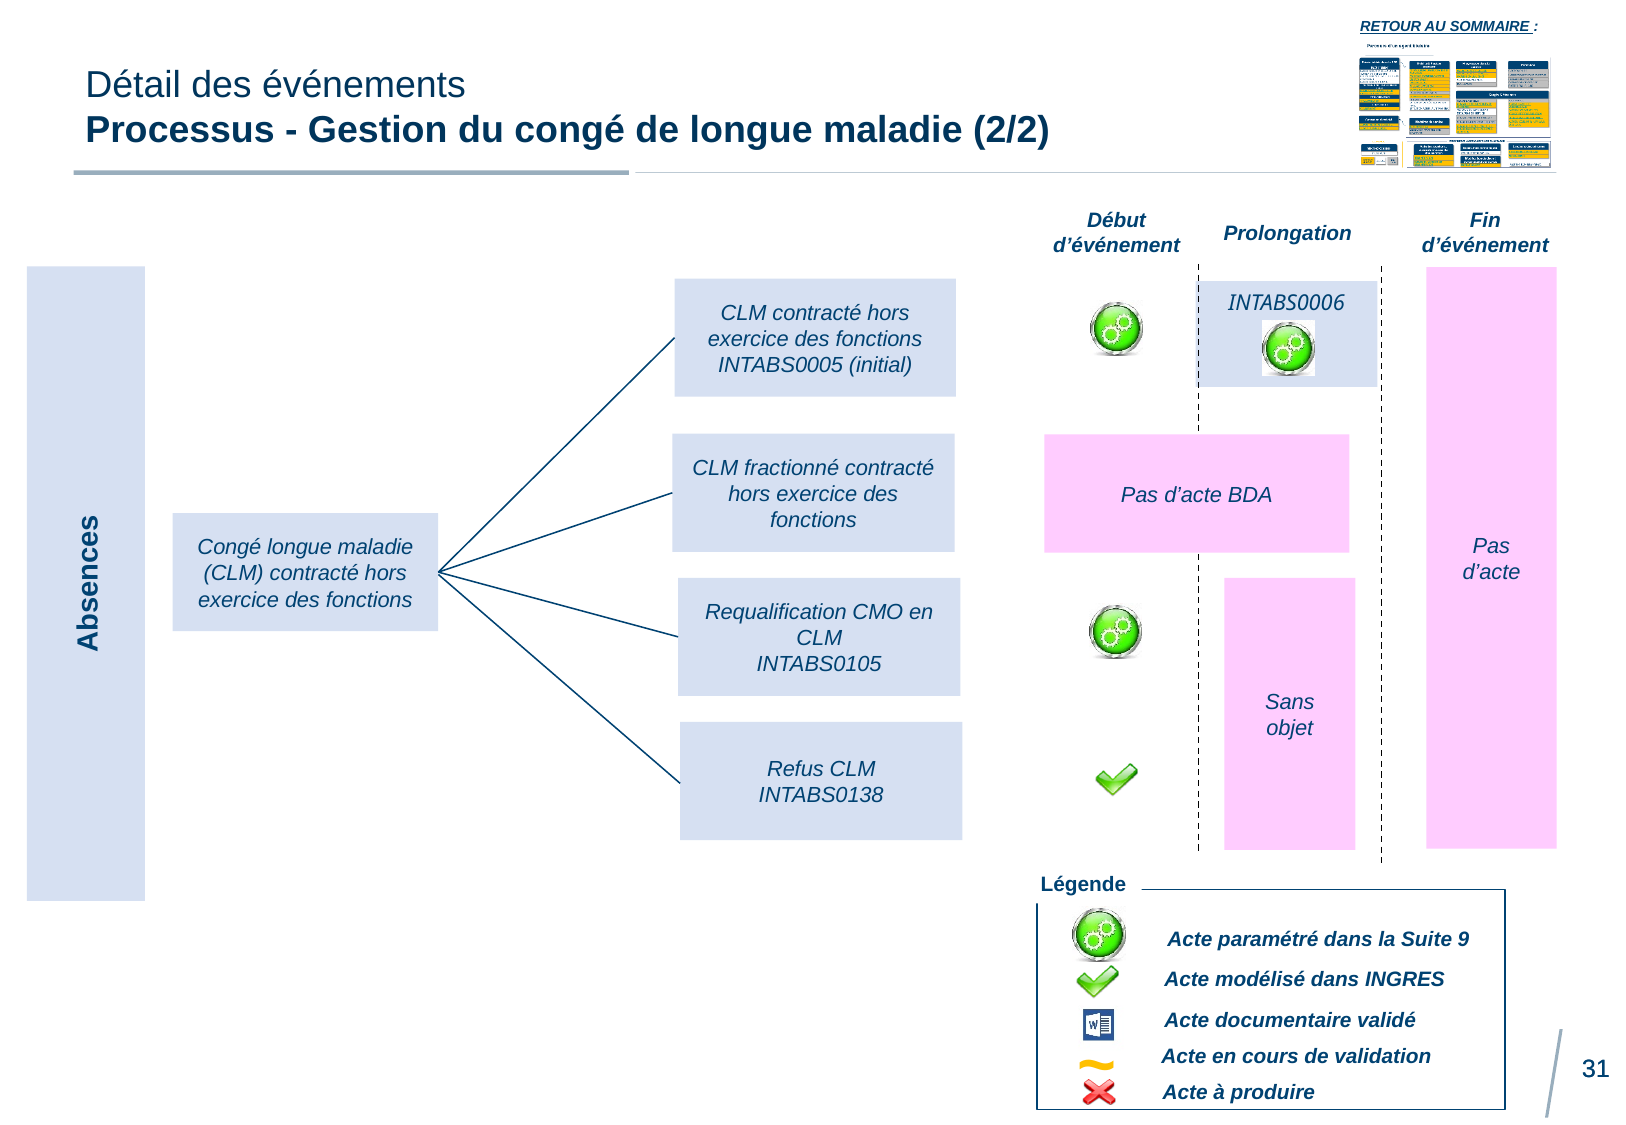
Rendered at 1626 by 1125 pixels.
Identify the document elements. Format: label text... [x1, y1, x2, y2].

picture [1359, 40, 1553, 168]
picture [1262, 320, 1315, 376]
picture [1090, 300, 1143, 356]
picture [1082, 1079, 1116, 1105]
picture [1089, 603, 1142, 659]
picture [1095, 759, 1138, 802]
picture [1067, 906, 1128, 1055]
slide_number 31 [1516, 1044, 1625, 1121]
